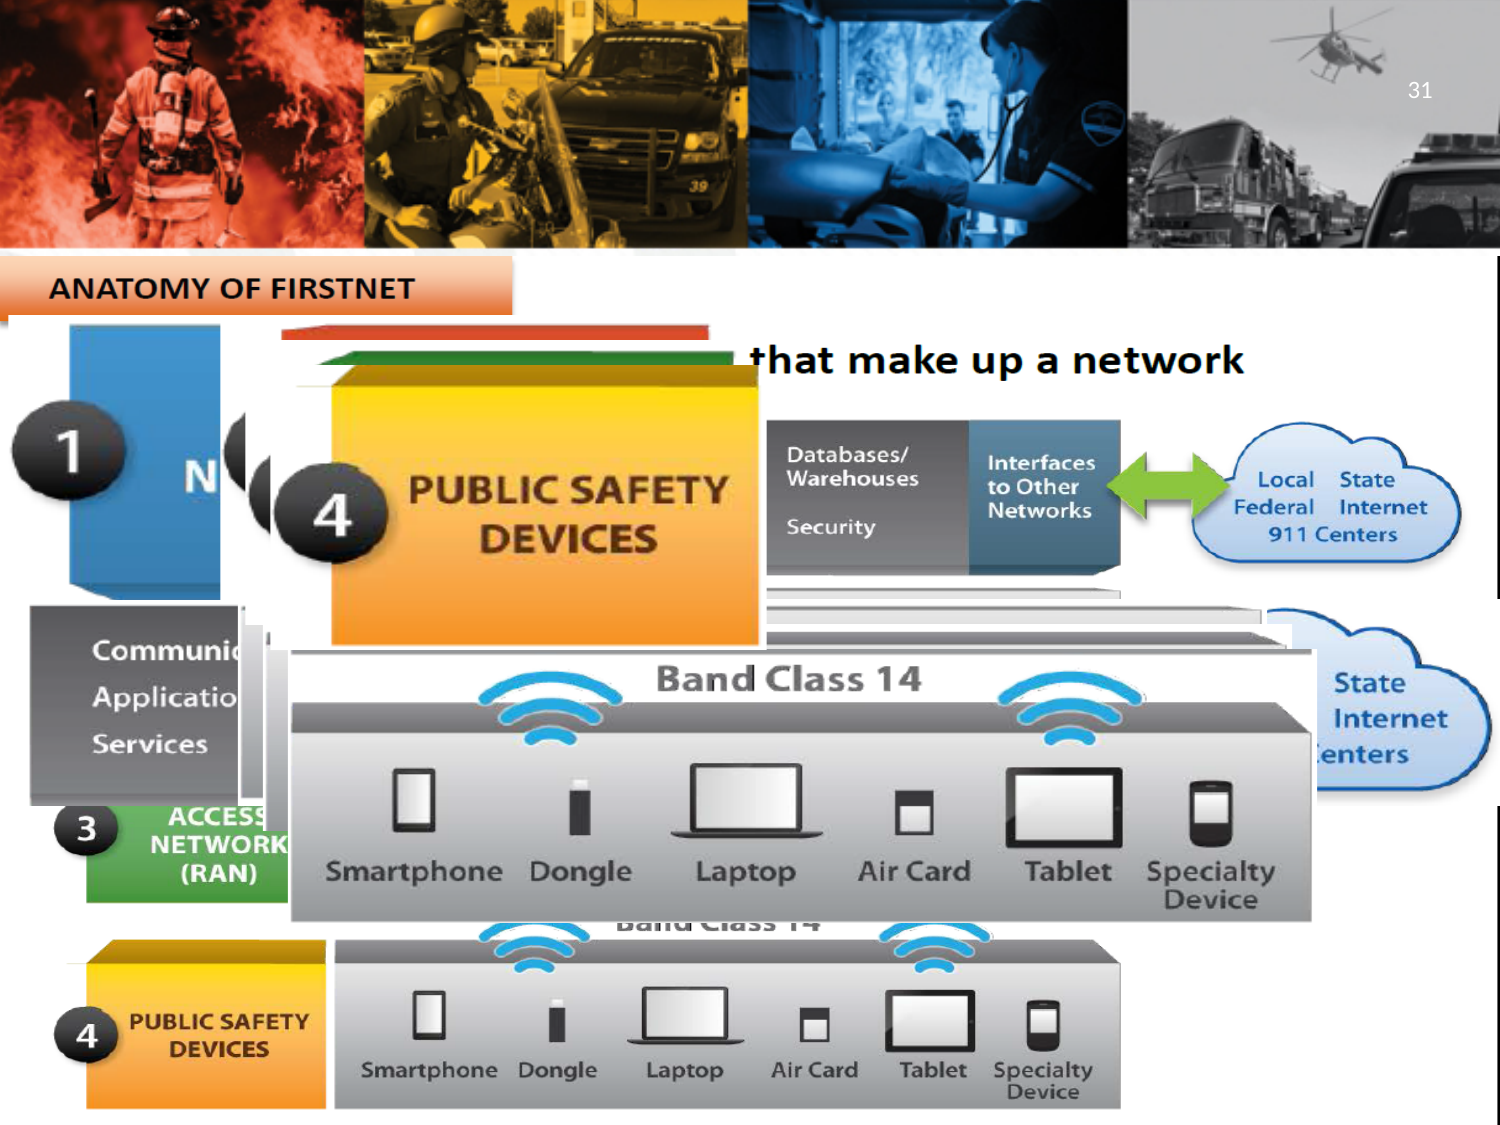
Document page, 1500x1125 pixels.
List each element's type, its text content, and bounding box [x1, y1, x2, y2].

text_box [1268, 315, 1500, 806]
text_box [219, 315, 1268, 806]
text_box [8, 315, 218, 806]
picture [0, 0, 1500, 1125]
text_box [269, 365, 1318, 923]
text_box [244, 340, 1293, 831]
slide_number 31 [1127, 31, 1448, 147]
